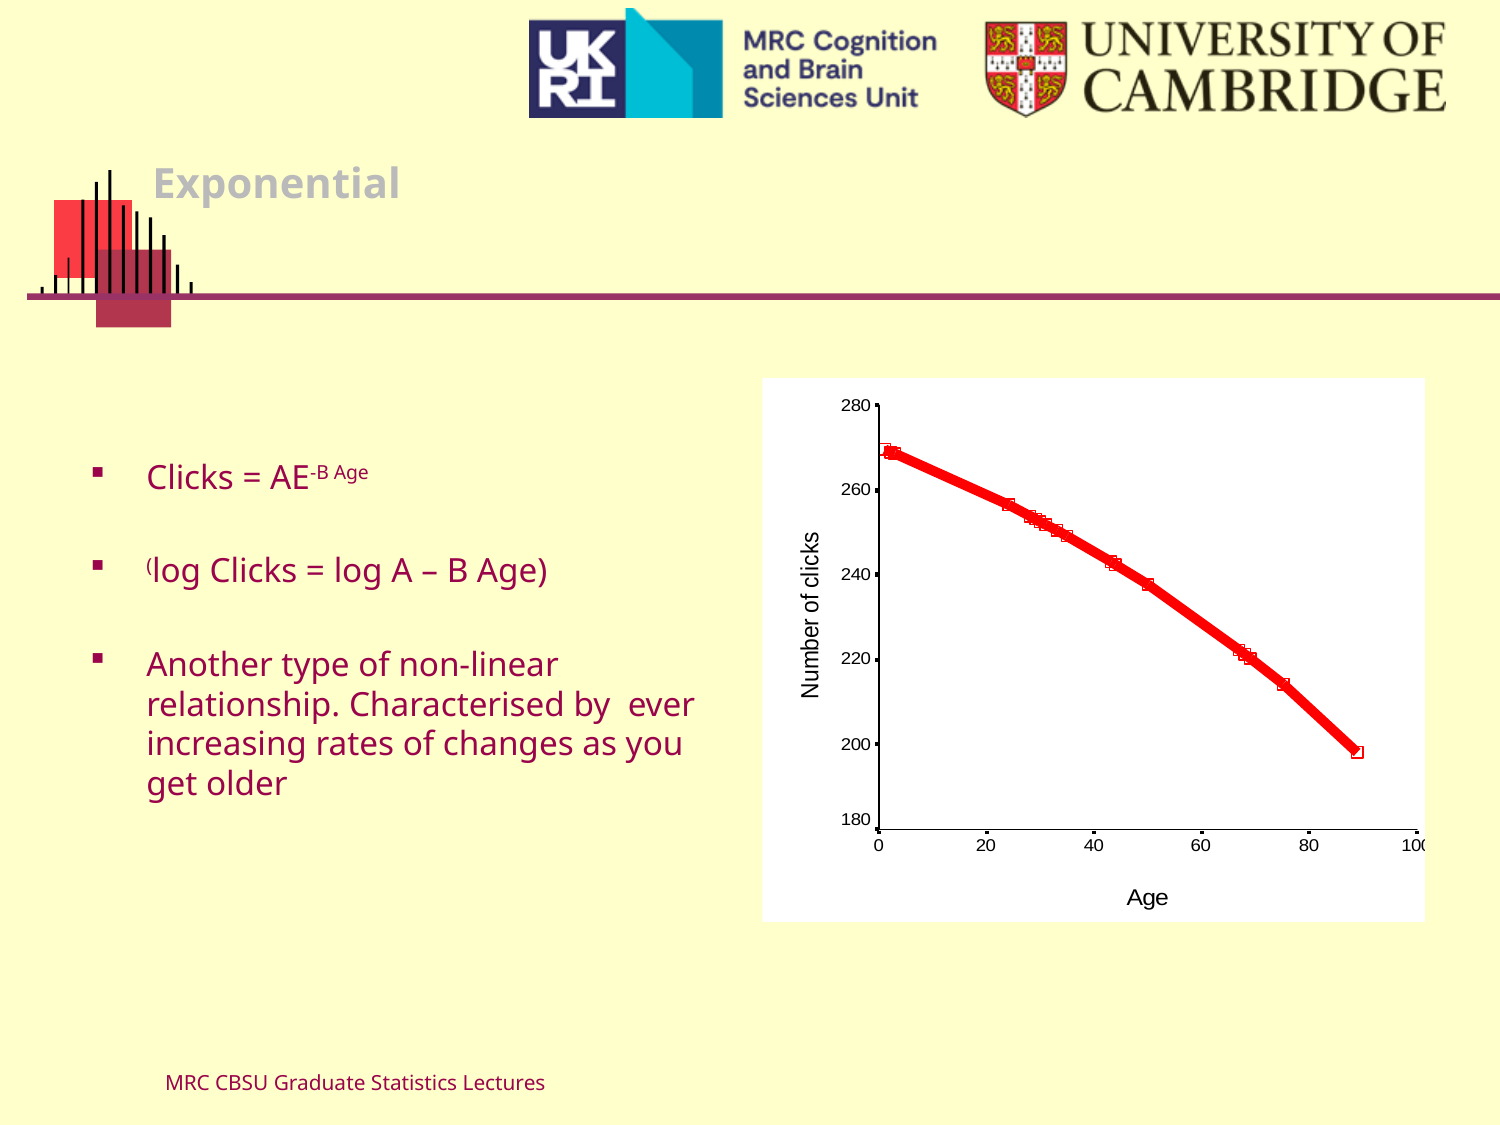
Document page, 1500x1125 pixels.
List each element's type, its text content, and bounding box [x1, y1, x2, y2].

title Exponential [137, 137, 988, 233]
list Clicks = AE-B Age (log Clicks = log A – B Age) Another type of non-linear relationship. Characterised by ever increasing rates of changes as you get older [75, 262, 738, 1038]
footer MRC CBSU Graduate Statistics Lectures [149, 1062, 988, 1101]
picture [529, 8, 1446, 118]
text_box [762, 377, 1426, 923]
